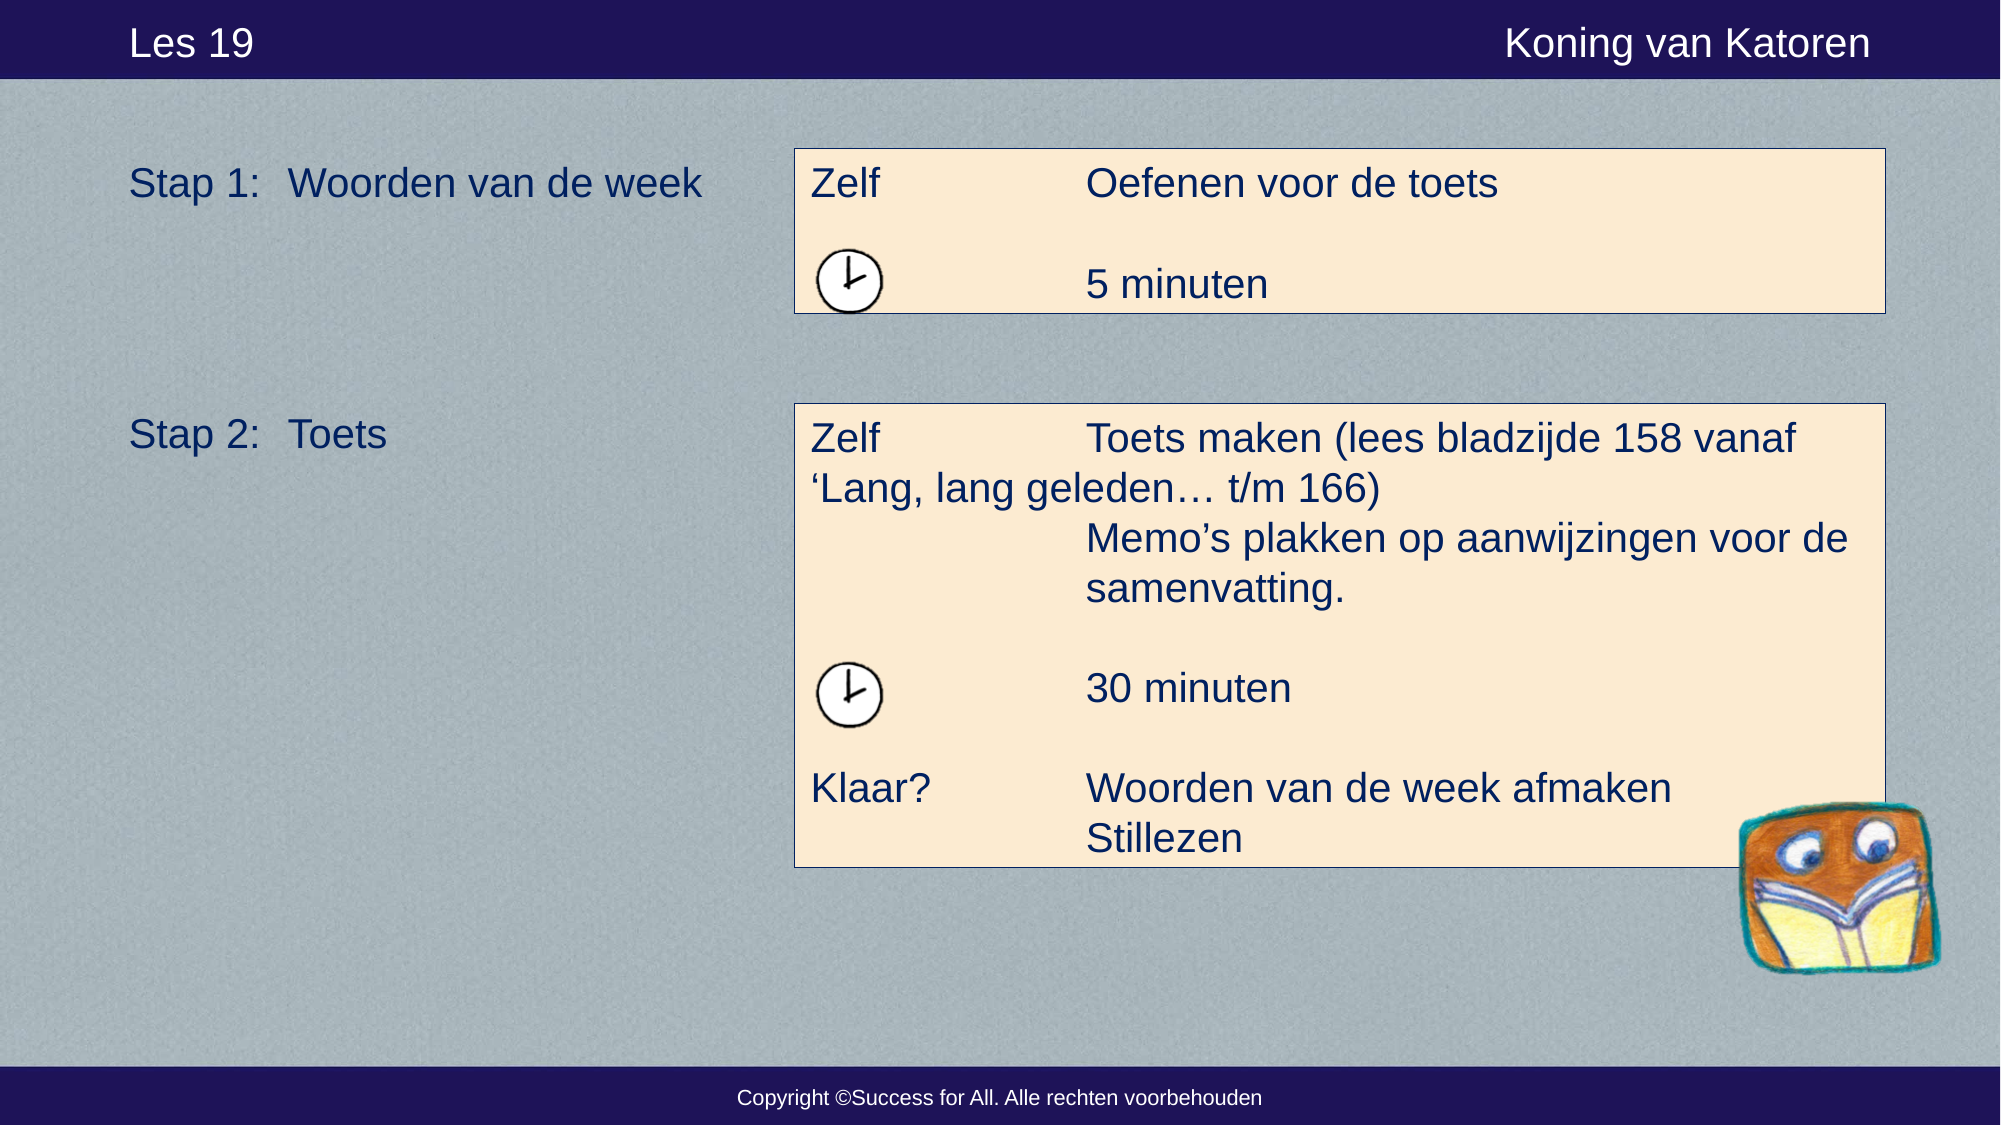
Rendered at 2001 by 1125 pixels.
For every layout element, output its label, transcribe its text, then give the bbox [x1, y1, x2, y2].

text_box Koning van Katoren [999, 8, 1886, 73]
text_box Zelf Toets maken (lees bladzijde 158 vanaf ‘Lang, lang geleden… t/m 166) Memo’s plakken op aanwijzingen voor de samenvatting. 30 minuten Klaar? Woorden van de week afmaken Stillezen [794, 403, 1886, 868]
text_box Zelf Oefenen voor de toets 5 minuten [794, 148, 1886, 314]
text_box Les 19 [114, 8, 354, 73]
text_box Copyright ©Success for All. Alle rechten voorbehouden [0, 1076, 2000, 1125]
text_box Stap 1: Woorden van de week Stap 2: Toets [114, 148, 907, 764]
picture [0, 0, 2001, 1125]
